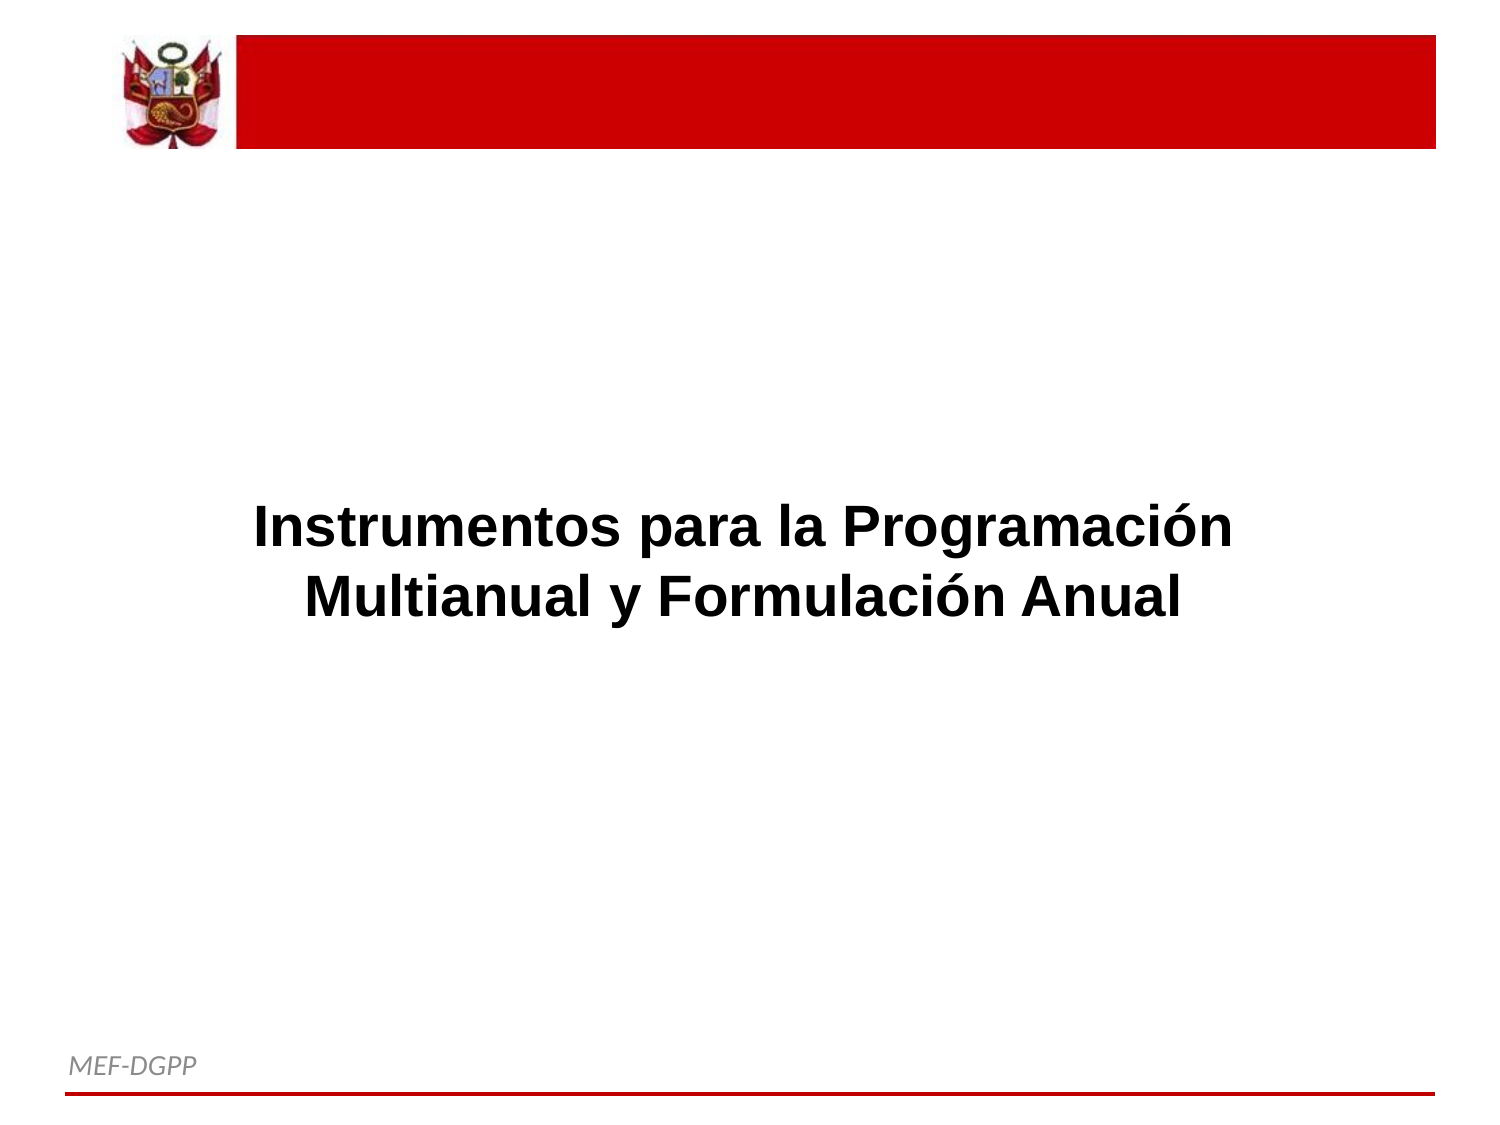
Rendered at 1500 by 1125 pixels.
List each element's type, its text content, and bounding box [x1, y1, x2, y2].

picture [112, 35, 1436, 149]
footer MEF-DGPP [53, 1034, 892, 1094]
list Instrumentos para la Programación Multianual y Formulación Anual [93, 480, 1395, 692]
